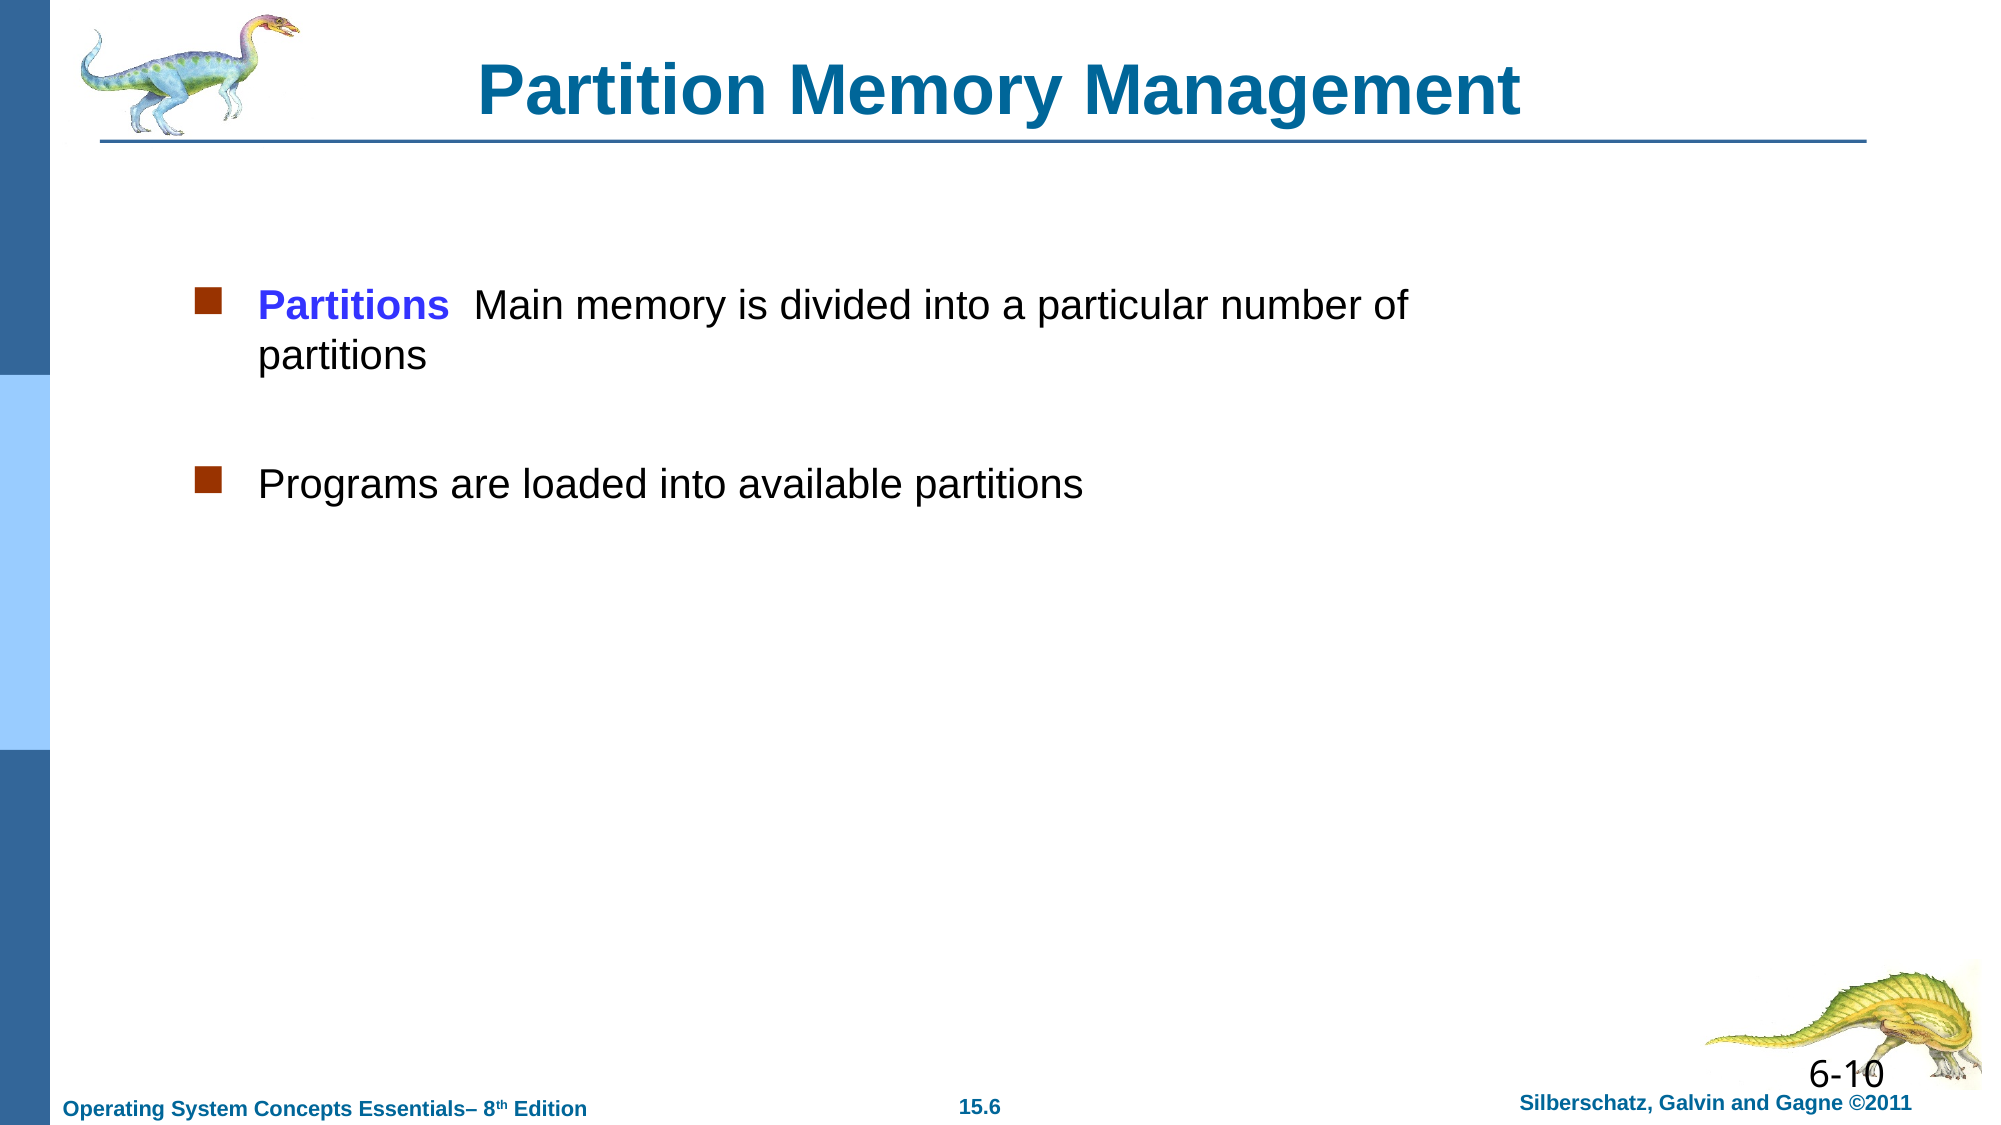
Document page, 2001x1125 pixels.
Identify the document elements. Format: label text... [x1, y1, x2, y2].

picture [62, 0, 324, 149]
title Partition Memory Management [99, 45, 1900, 141]
slide_number 10-6 [1433, 1042, 1900, 1103]
picture [1700, 959, 1982, 1090]
list Partitions Main memory is divided into a particular number of partitions Programs are loaded into available partitions [176, 202, 1608, 946]
